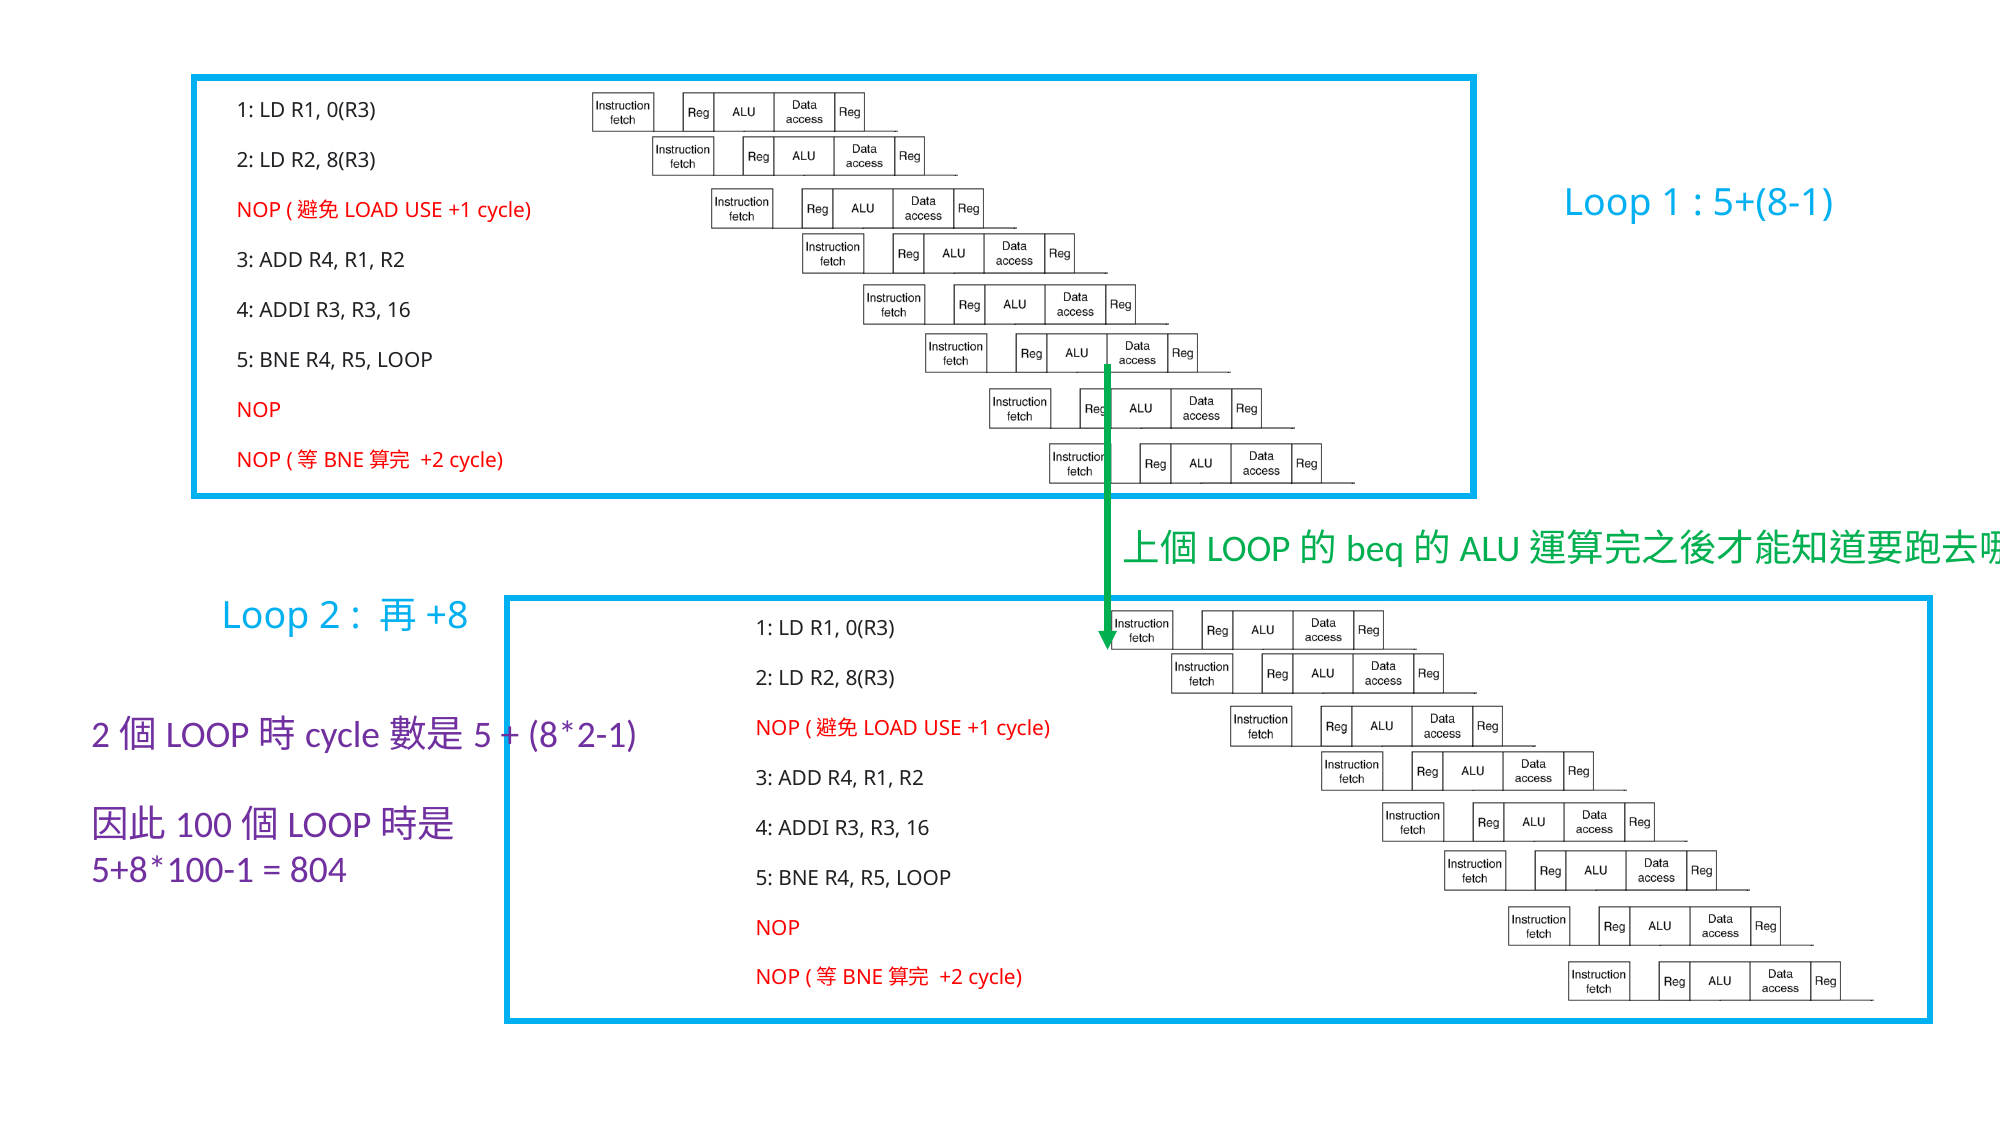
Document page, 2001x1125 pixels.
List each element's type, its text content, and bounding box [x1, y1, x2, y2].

picture [649, 133, 958, 176]
picture [859, 281, 1169, 325]
picture [1046, 440, 1107, 484]
picture [986, 385, 1107, 429]
picture [1565, 958, 1874, 1001]
picture [921, 330, 1231, 373]
picture [1505, 903, 1814, 946]
text_box 上個LOOP的beq的ALU運算完之後才能知道要跑去哪 [1108, 516, 2000, 577]
text_box Loop 2 : 再+8 [206, 584, 484, 644]
picture [1227, 702, 1536, 747]
text_box Loop 1 : 5+(8-1) [1548, 170, 1849, 230]
picture [1108, 606, 1477, 694]
picture [1379, 799, 1688, 842]
text_box 2個LOOP時cycle數是5 + (8*2-1) 因此100個LOOP時是 5+8*100-1 = 804 [76, 702, 688, 898]
text_box [193, 77, 1475, 497]
picture [1441, 847, 1750, 891]
picture [588, 89, 898, 132]
picture [1108, 385, 1295, 429]
picture [1108, 440, 1355, 484]
picture [708, 185, 1017, 229]
picture [799, 230, 1108, 274]
picture [1318, 748, 1627, 791]
text_box [506, 597, 1931, 1022]
